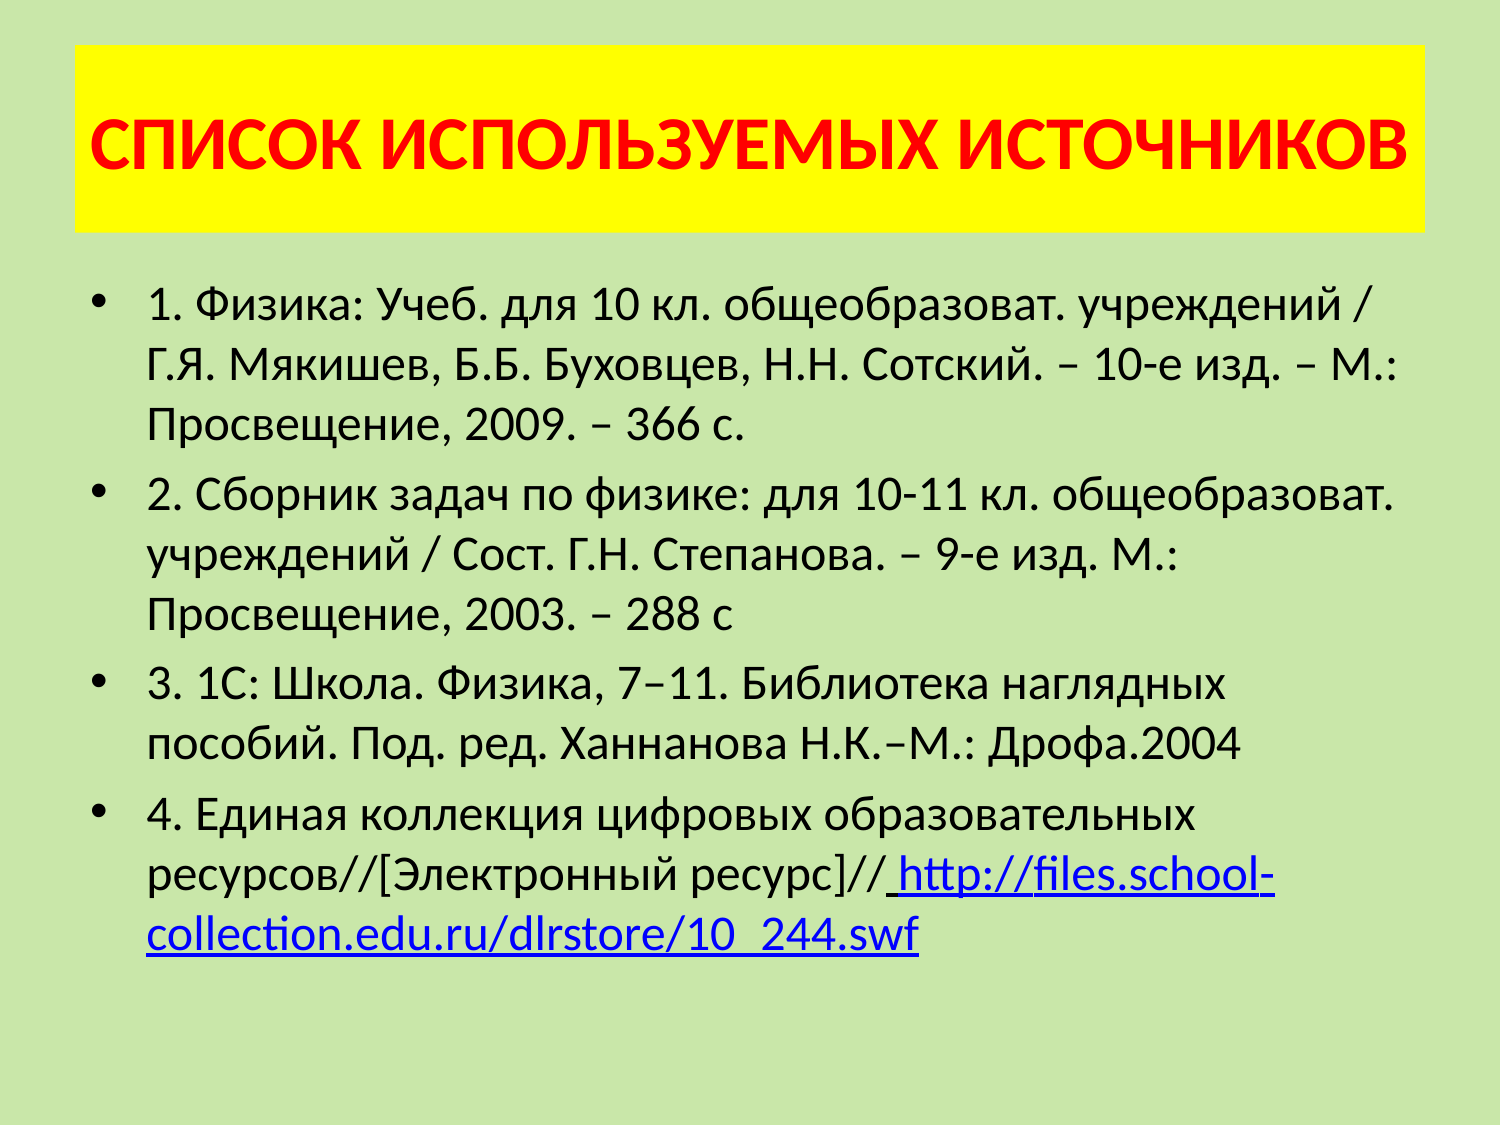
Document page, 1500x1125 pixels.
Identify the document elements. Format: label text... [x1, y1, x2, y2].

list 1. Физика: Учеб. для 10 кл. общеобразоват. учреждений / Г.Я. Мякишев, Б.Б. Буховцев, Н.Н. Сотский. – 10-е изд. – М.: Просвещение, 2009. – 366 с. 2. Сборник задач по физике: для 10-11 кл. общеобразоват. учреждений / Сост. Г.Н. Степанова. – 9-е изд. М.: Просвещение, 2003. – 288 с 3. 1С: Школа. Физика, 7–11. Библиотека наглядных пособий. Под. ред. Ханнанова Н.К.–М.: Дрофа.2004 4. Единая коллекция цифровых образовательных ресурсов//[Электронный ресурс]// http://files.school-collection.edu.ru/dlrstore/10_244.swf [75, 262, 1425, 1005]
title СПИСОК ИСПОЛЬЗУЕМЫХ ИСТОЧНИКОВ [75, 45, 1425, 233]
